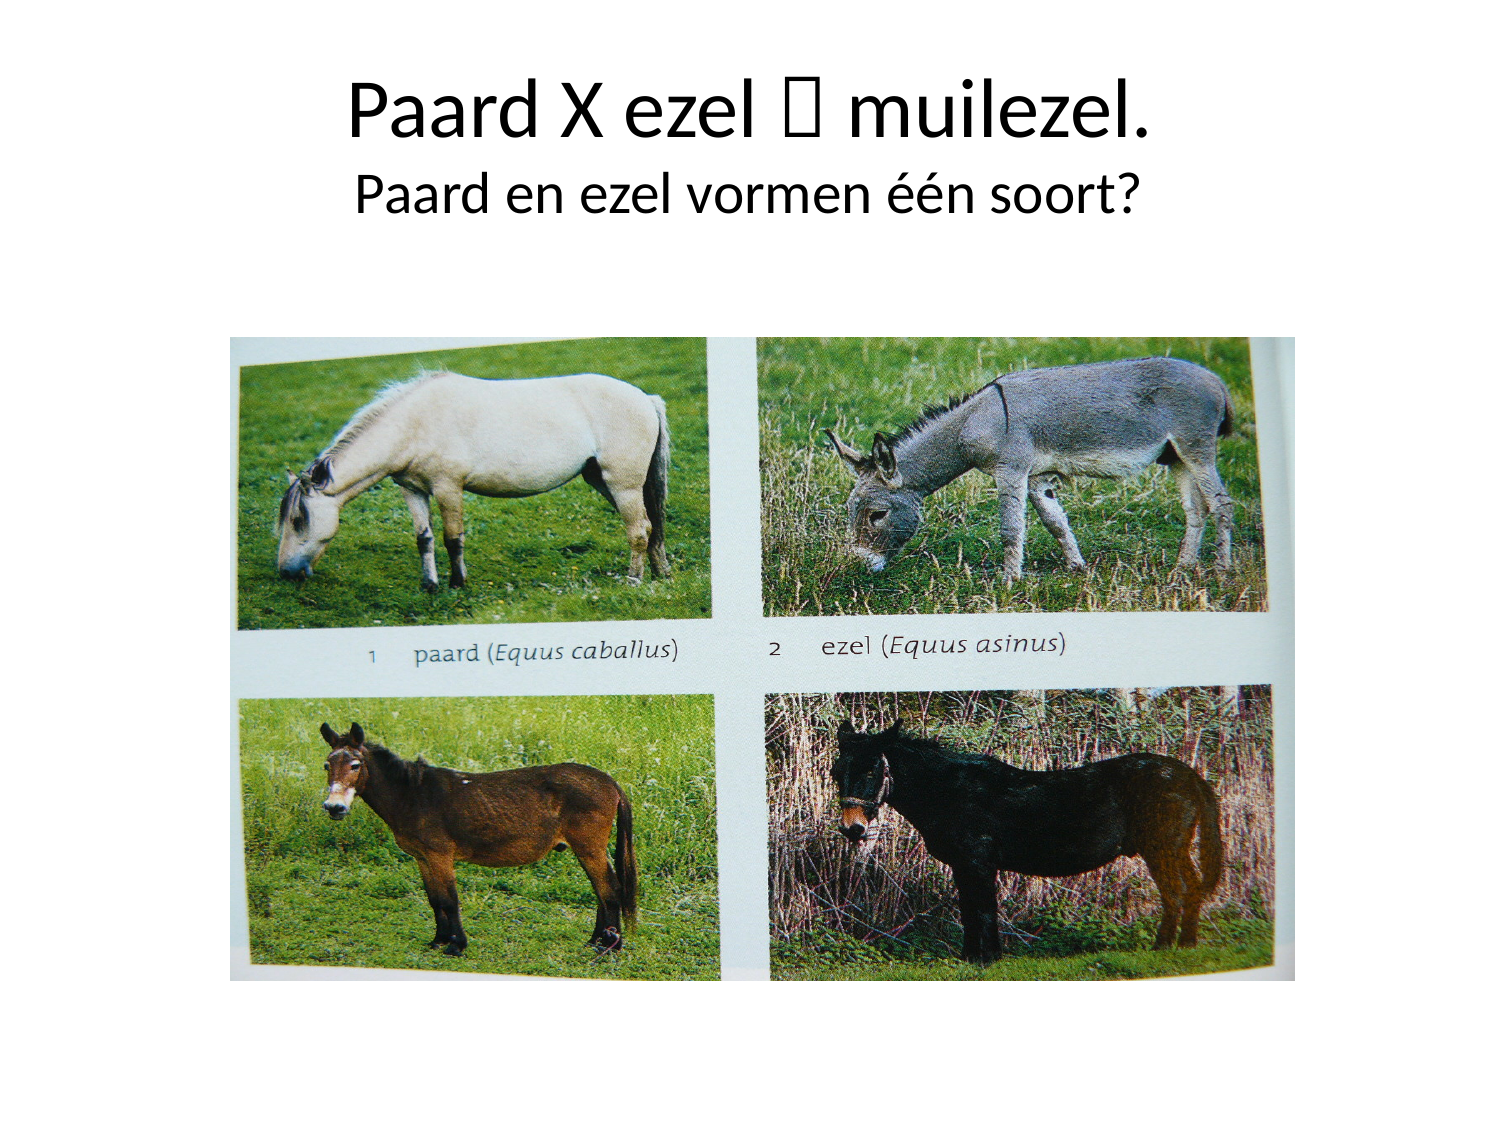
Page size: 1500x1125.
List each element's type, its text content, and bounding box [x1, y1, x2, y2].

title Paard X ezel  muilezel. Paard en ezel vormen één soort? [75, 45, 1425, 233]
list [229, 337, 1296, 981]
